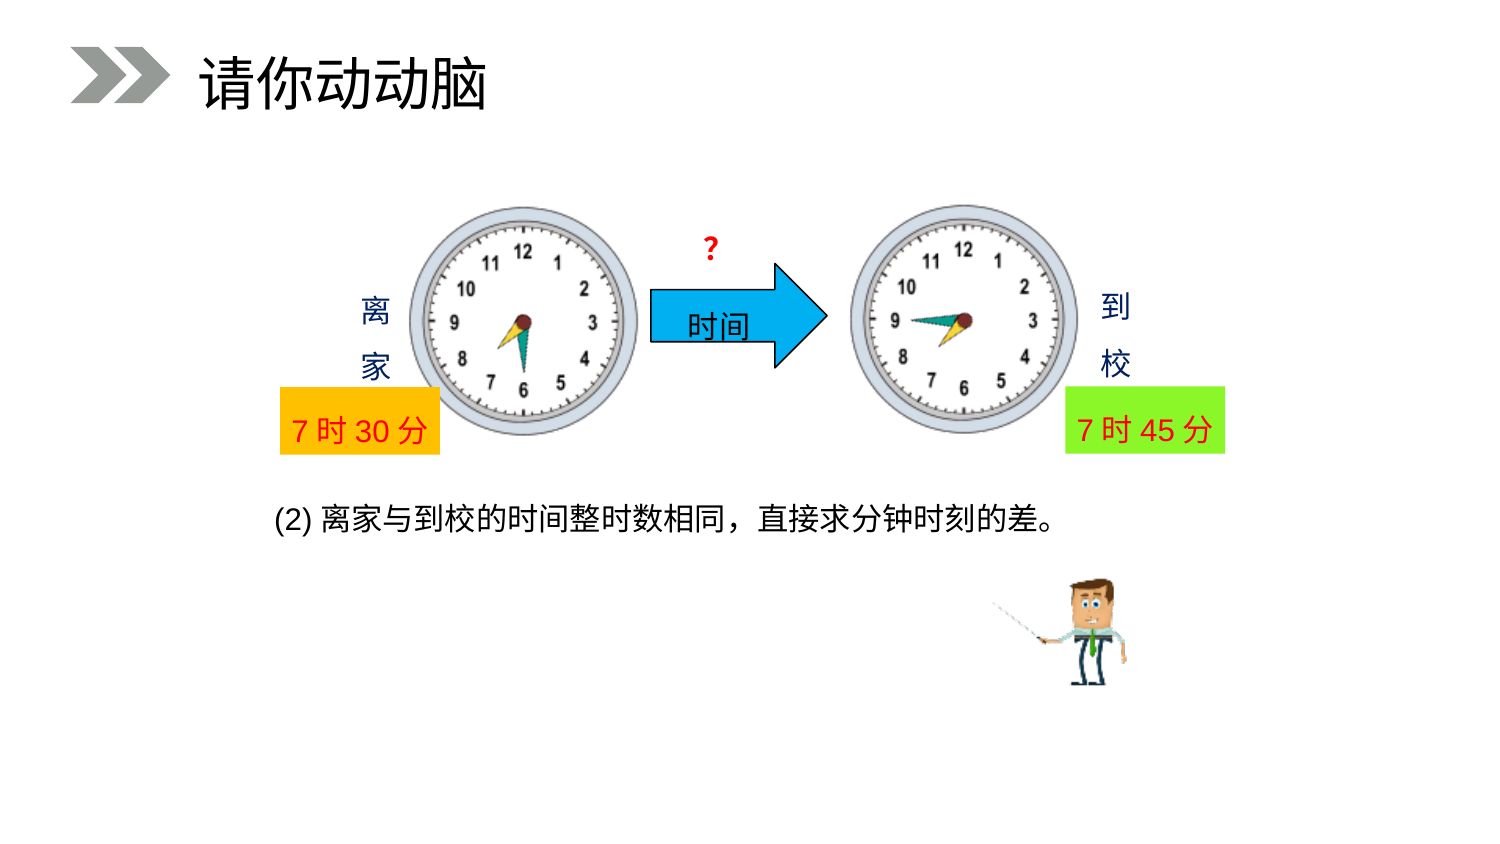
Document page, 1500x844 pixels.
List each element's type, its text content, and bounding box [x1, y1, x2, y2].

text_box [668, 289, 676, 342]
text_box 时间 [676, 282, 769, 350]
text_box 7时30分 [280, 387, 440, 455]
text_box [827, 202, 1108, 437]
text_box ？ [692, 205, 819, 273]
text_box 7时45分 [1065, 386, 1226, 454]
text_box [386, 204, 668, 439]
text_box [769, 273, 827, 368]
picture [982, 548, 1147, 713]
text_box 离 家 [349, 266, 386, 390]
text_box 到 校 [1108, 263, 1144, 387]
text_box 请你动动脑 [186, 49, 816, 102]
text_box (2)离家与到校的时间整时数相同，直接求分钟时刻的差。 [262, 474, 1082, 542]
